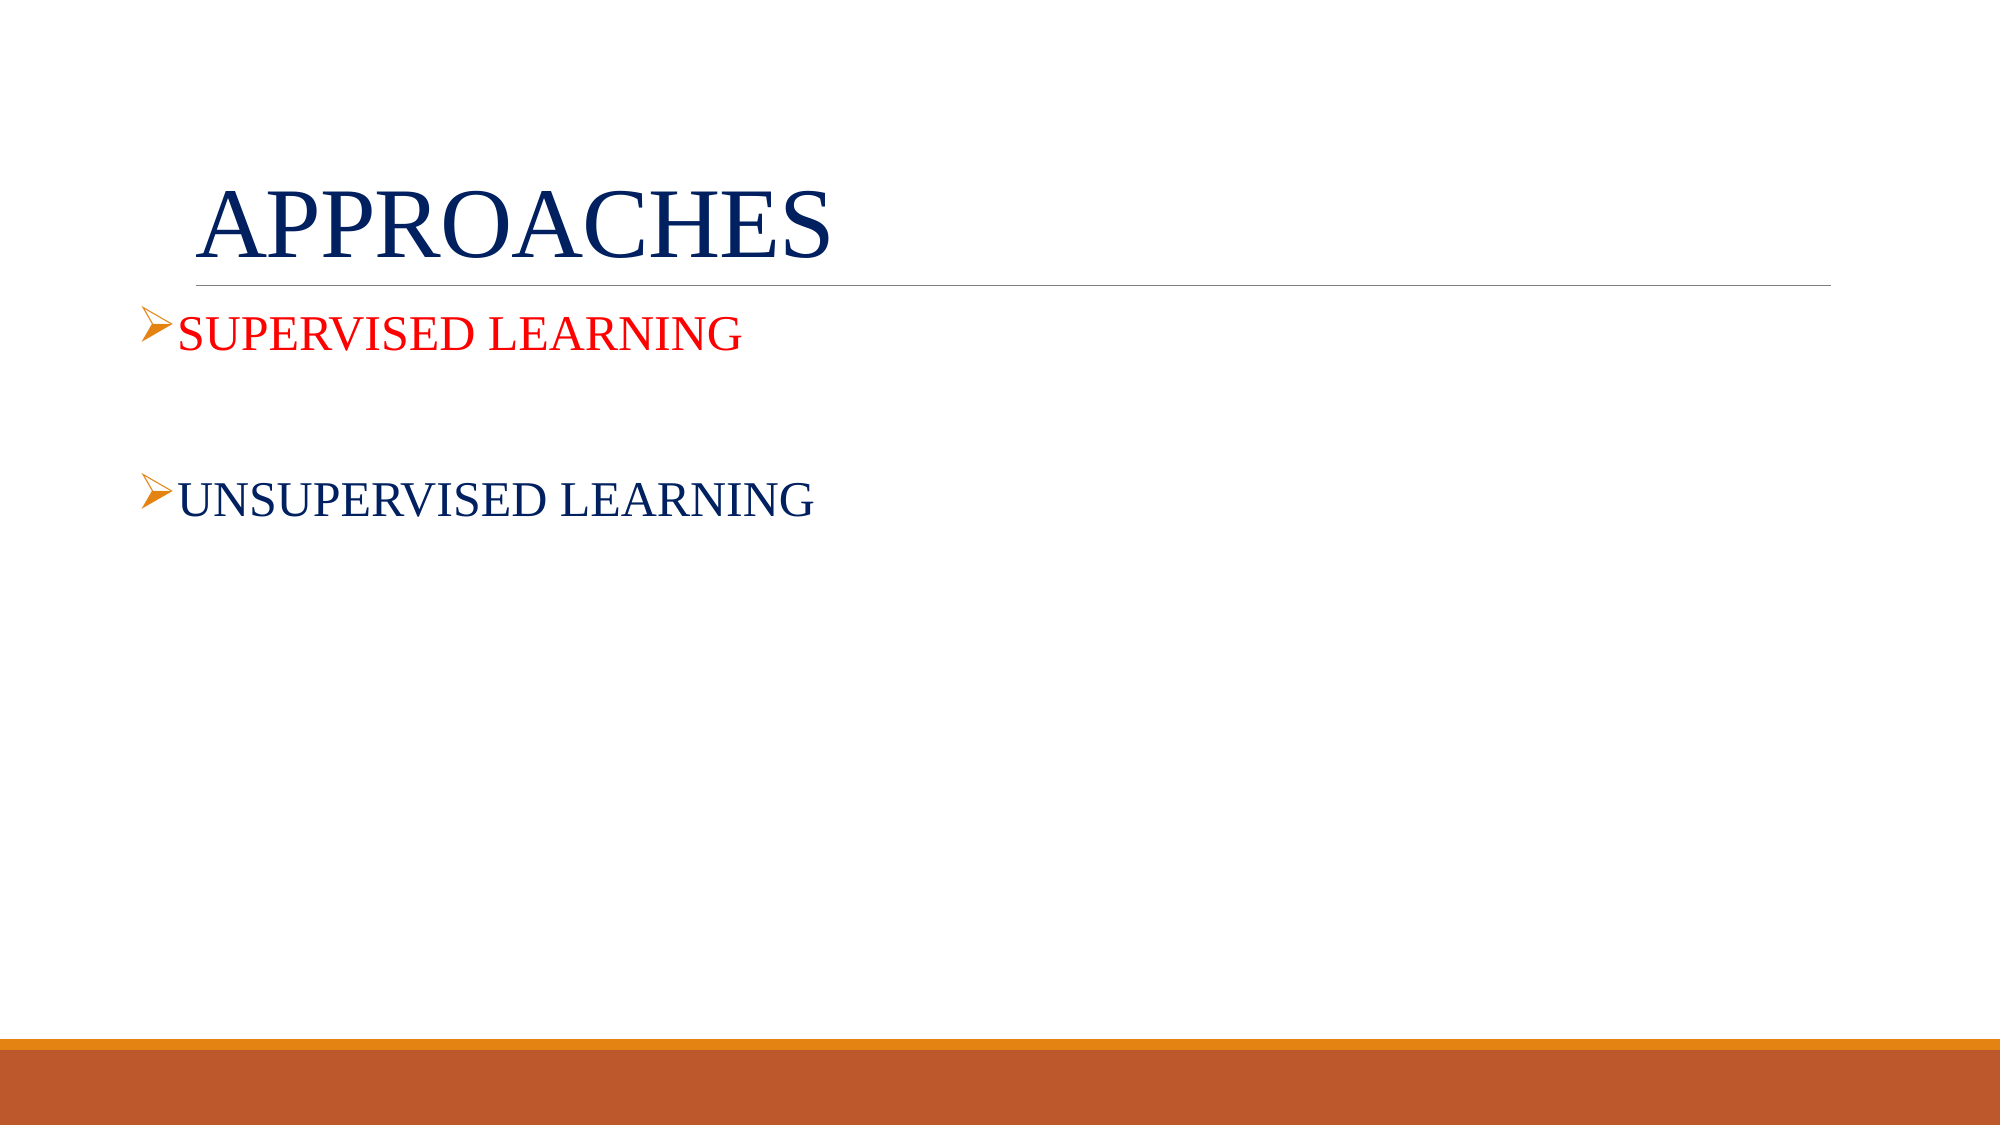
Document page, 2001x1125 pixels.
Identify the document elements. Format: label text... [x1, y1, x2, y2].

title APPROACHES [180, 47, 1830, 285]
list SUPERVISED LEARNING UNSUPERVISED LEARNING [137, 299, 1863, 1046]
